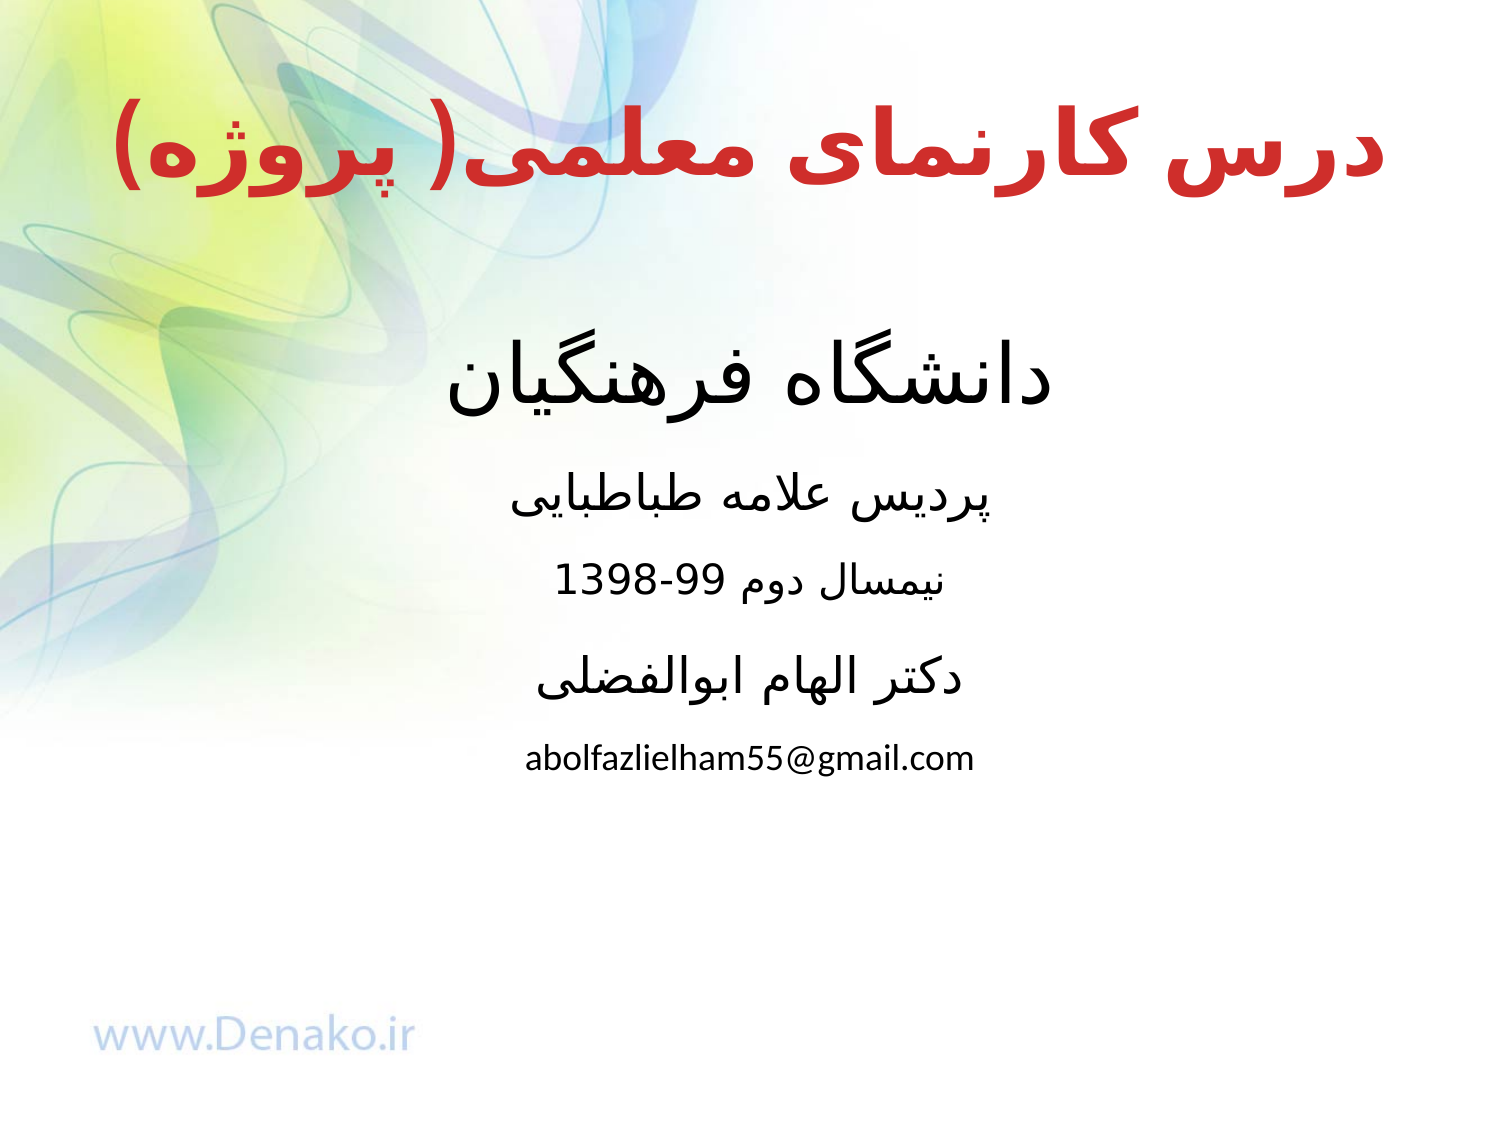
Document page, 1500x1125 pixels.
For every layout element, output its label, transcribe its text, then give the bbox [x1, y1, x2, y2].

list دانشگاه فرهنگیان پردیس علامه طباطبایی نیمسال دوم 99-1398 دکتر الهام ابوالفضلی abolfazlielham55@gmail.com [75, 262, 1425, 1005]
title درس کارنمای معلمی( پروژه) [75, 45, 1425, 233]
picture [0, 0, 1500, 1125]
